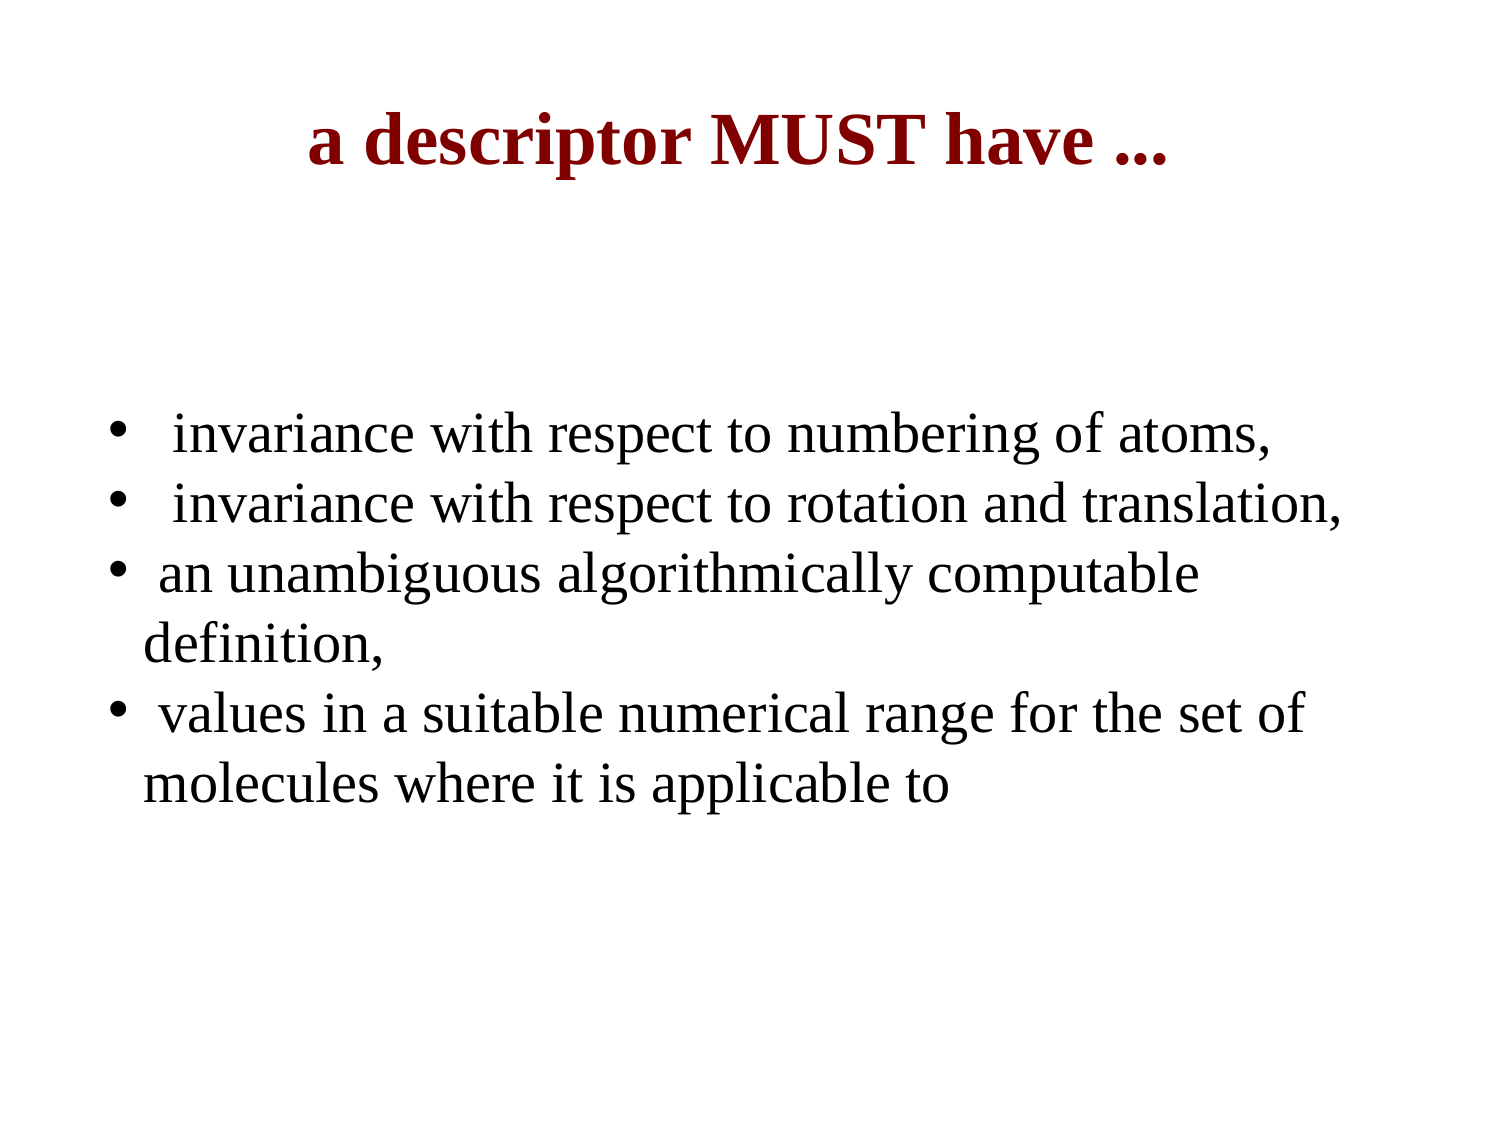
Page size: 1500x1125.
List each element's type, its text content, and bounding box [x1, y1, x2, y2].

text_box a descriptor MUST have ... [292, 81, 1254, 187]
text_box invariance with respect to numbering of atoms, invariance with respect to rotation and translation, an unambiguous algorithmically computable definition, values in a suitable numerical range for the set of molecules where it is applicable to [93, 316, 1407, 821]
